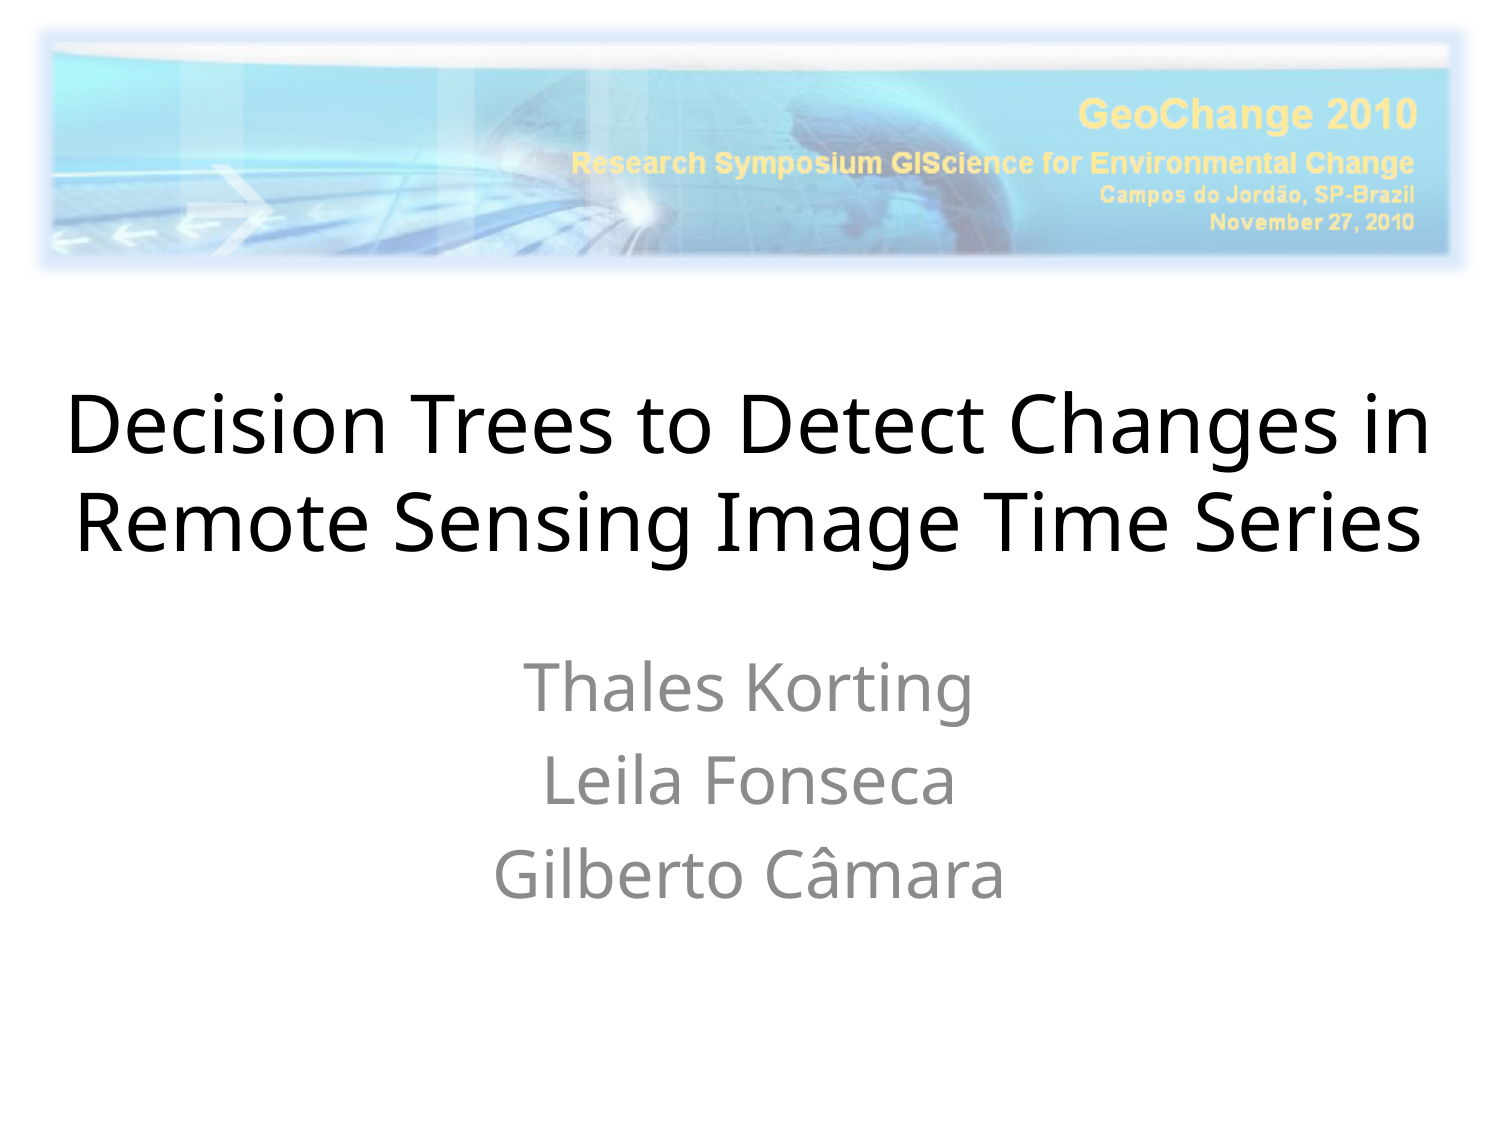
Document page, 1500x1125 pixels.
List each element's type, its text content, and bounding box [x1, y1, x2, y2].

title Decision Trees to Detect Changes in Remote Sensing Image Time Series [46, 354, 1454, 591]
picture [48, 39, 1452, 258]
text_box [0, 0, 1500, 354]
subtitle Thales Korting Leila Fonseca Gilberto Câmara [225, 637, 1275, 925]
